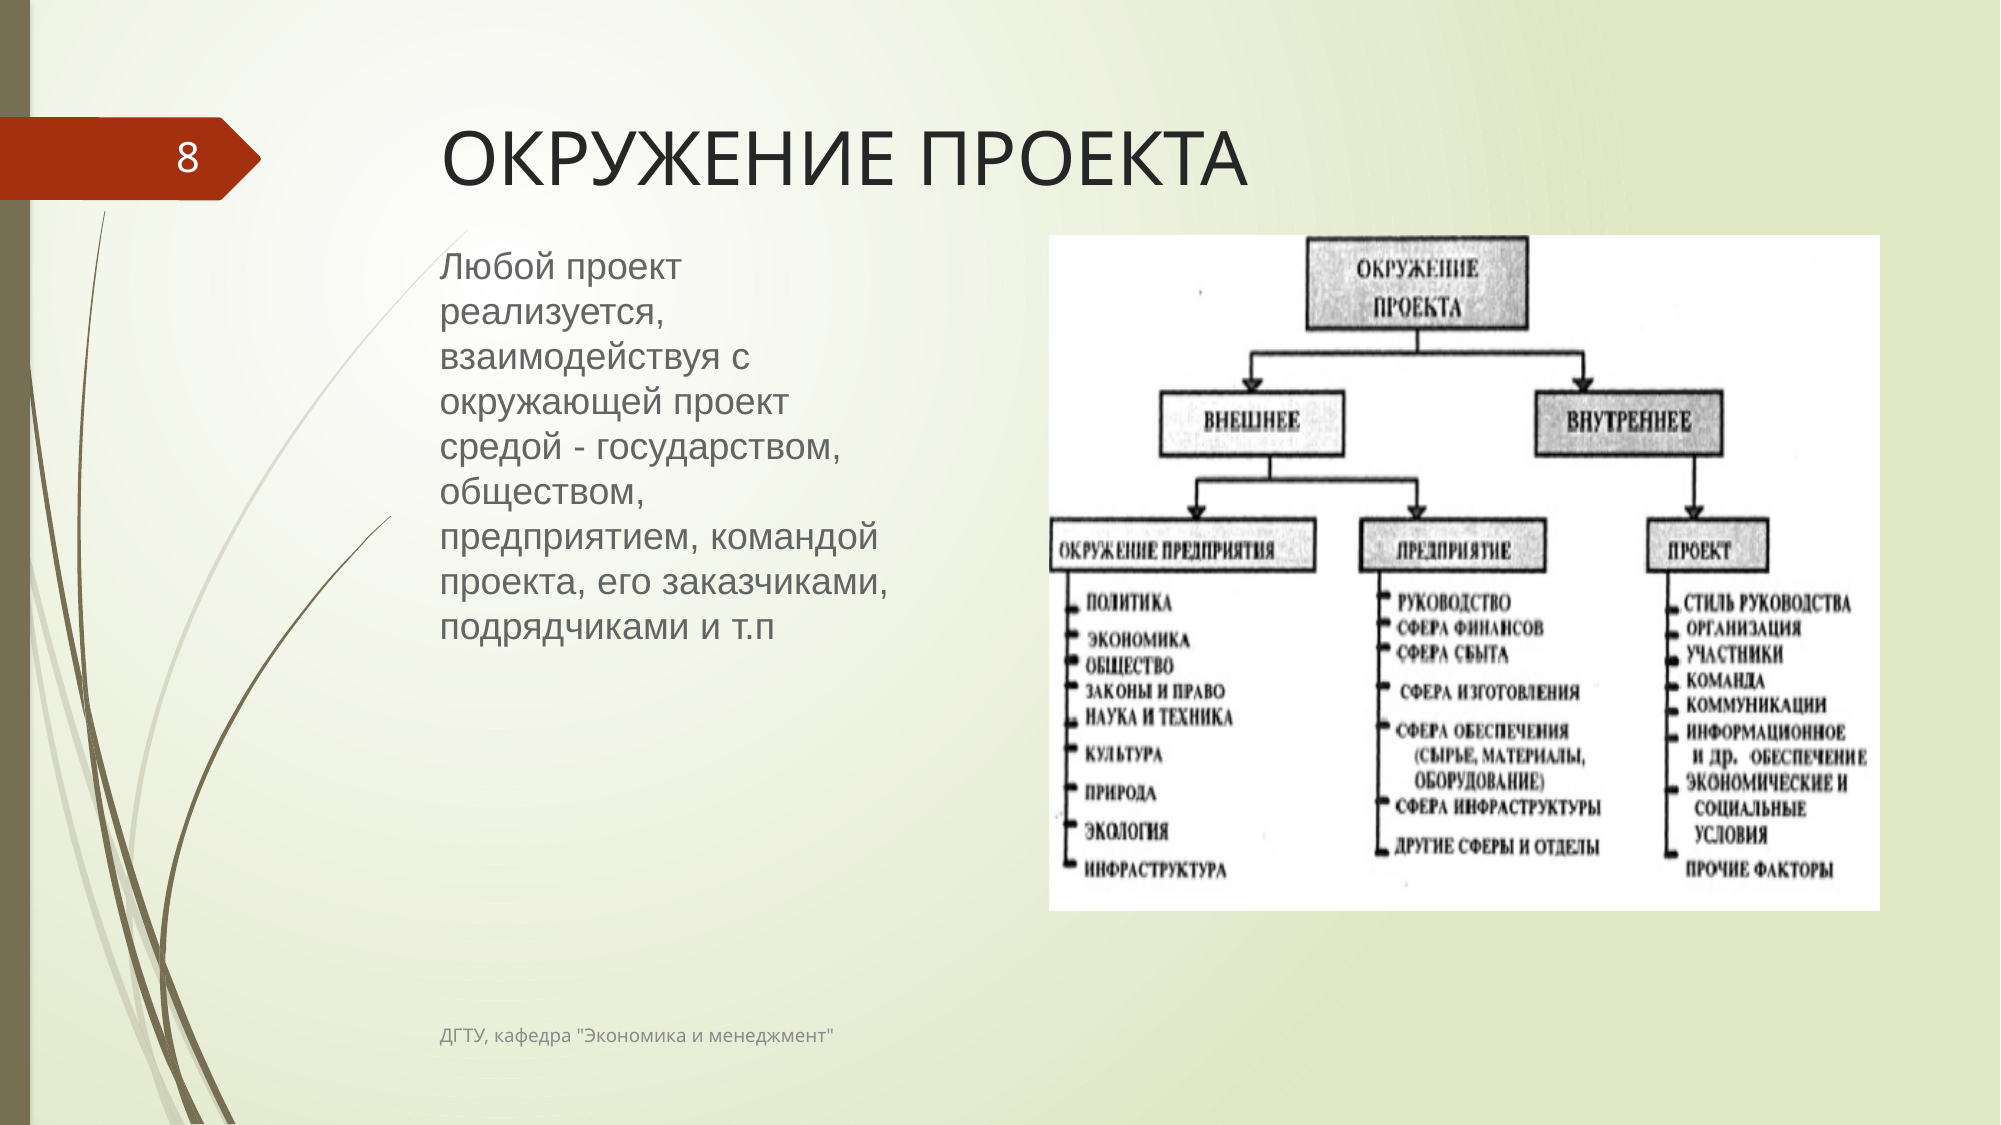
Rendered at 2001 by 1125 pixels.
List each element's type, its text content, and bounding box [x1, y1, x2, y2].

text_box Любой проект реализуется, взаимодействуя с окружающей проект средой - государством, обществом, предприятием, командой проекта, его заказчиками, подрядчиками и т.п [424, 235, 930, 655]
footer ДГТУ, кафедра "Экономика и менеджмент" [424, 1006, 1675, 1067]
slide_number 8 [87, 129, 216, 190]
title ОКРУЖЕНИЕ ПРОЕКТА [425, 102, 1888, 313]
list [1049, 234, 1880, 912]
